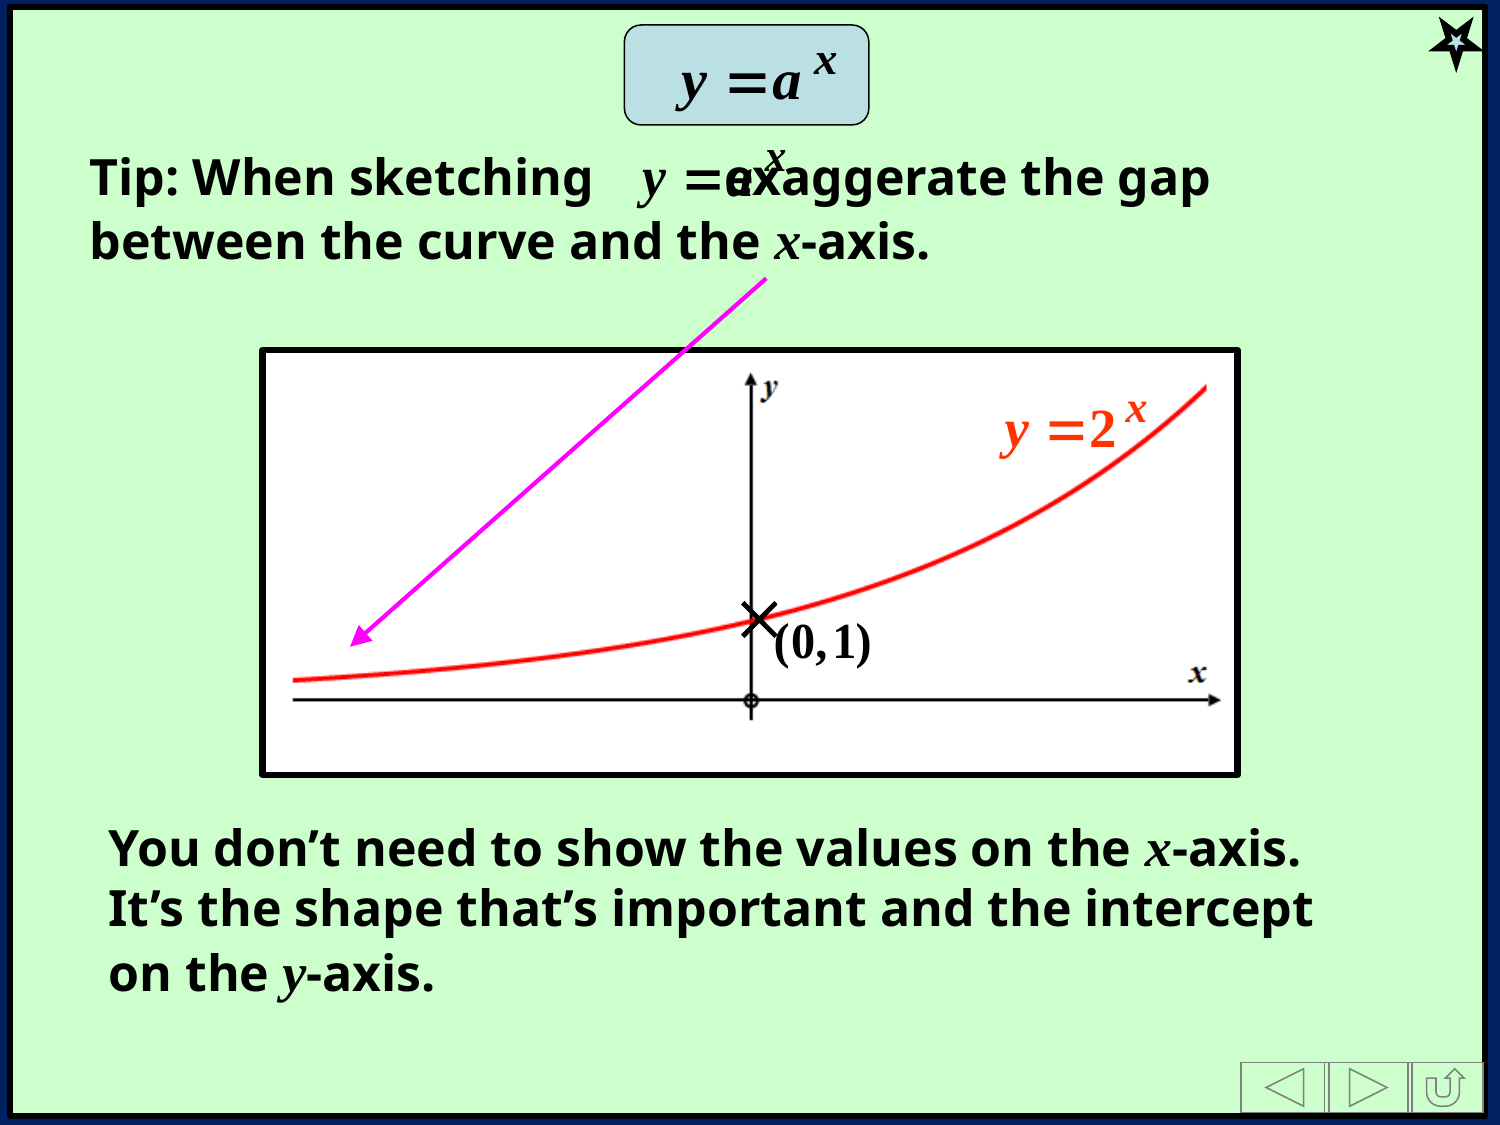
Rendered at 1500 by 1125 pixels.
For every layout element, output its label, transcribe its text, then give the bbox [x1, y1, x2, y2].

text_box [1437, 24, 1475, 63]
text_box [74, 122, 1388, 279]
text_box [265, 352, 1235, 773]
text_box You don’t need to show the values on the x-axis. It’s the shape that’s important and the intercept on the y-axis. [93, 804, 1407, 1010]
